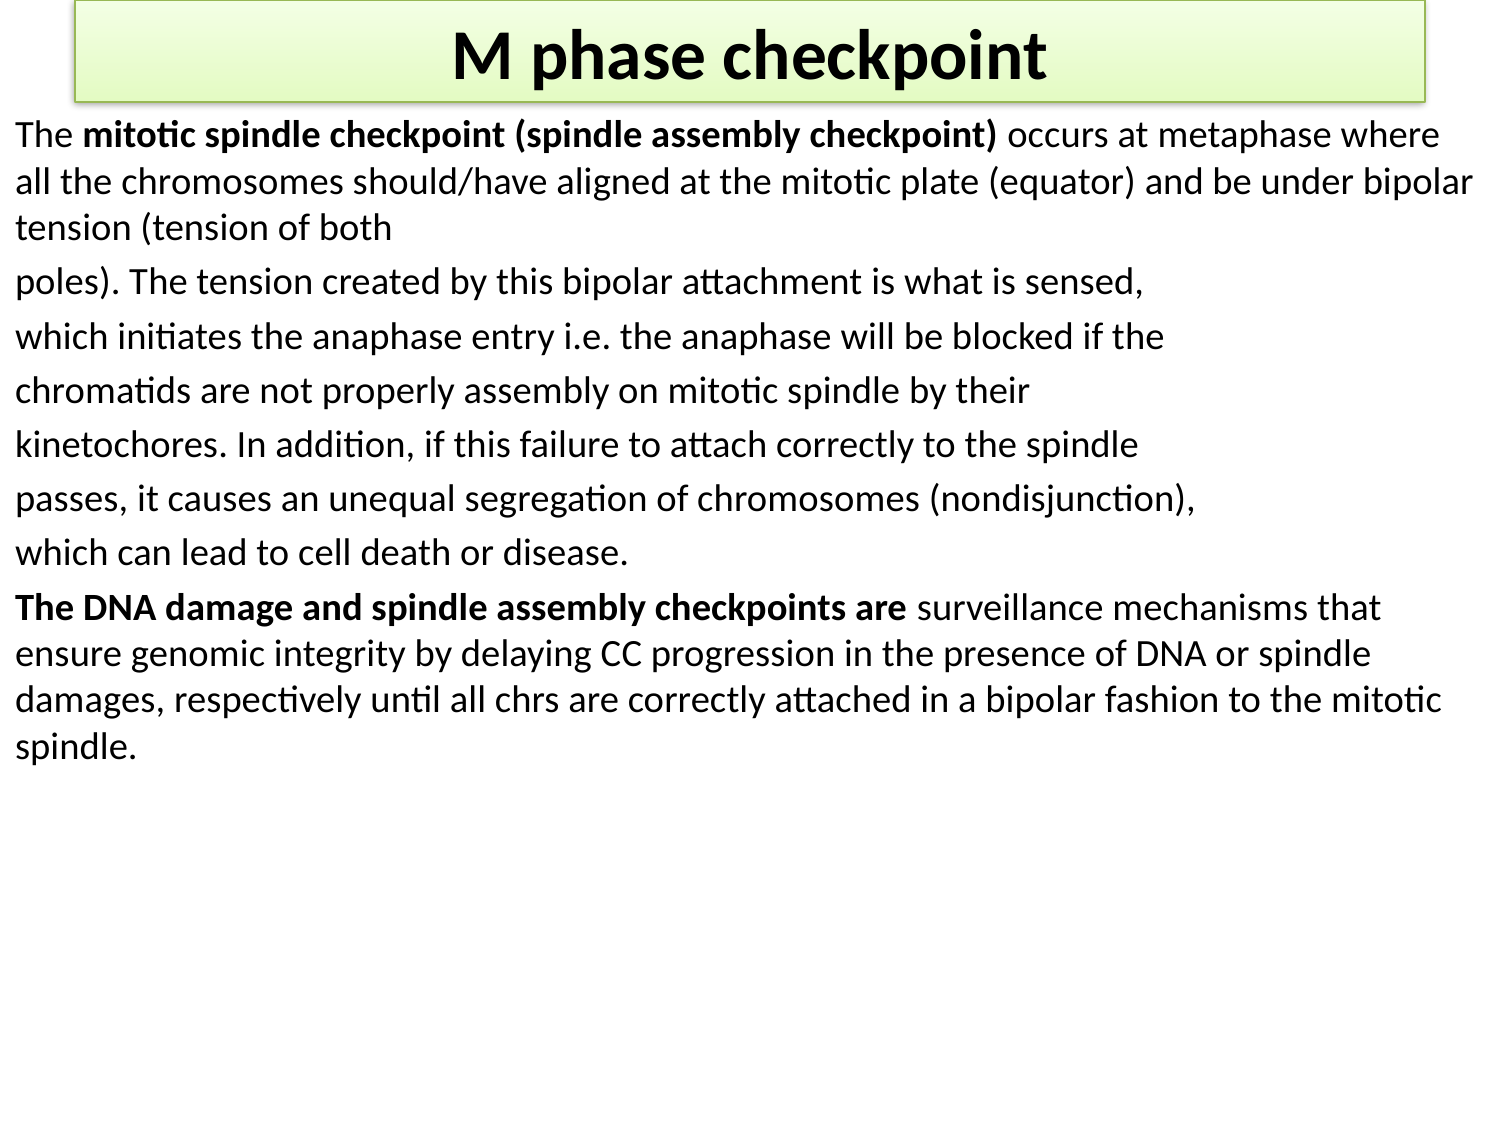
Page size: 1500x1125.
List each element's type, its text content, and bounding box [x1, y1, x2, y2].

list The mitotic spindle checkpoint (spindle assembly checkpoint) occurs at metaphase where all the chromosomes should/have aligned at the mitotic plate (equator) and be under bipolar tension (tension of both poles). The tension created by this bipolar attachment is what is sensed, which initiates the anaphase entry i.e. the anaphase will be blocked if the chromatids are not properly assembly on mitotic spindle by their kinetochores. In addition, if this failure to attach correctly to the spindle passes, it causes an unequal segregation of chromosomes (nondisjunction), which can lead to cell death or disease. The DNA damage and spindle assembly checkpoints are surveillance mechanisms that ensure genomic integrity by delaying CC progression in the presence of DNA or spindle damages, respectively until all chrs are correctly attached in a bipolar fashion to the mitotic spindle. [0, 101, 1500, 776]
title M phase checkpoint [74, 0, 1426, 101]
